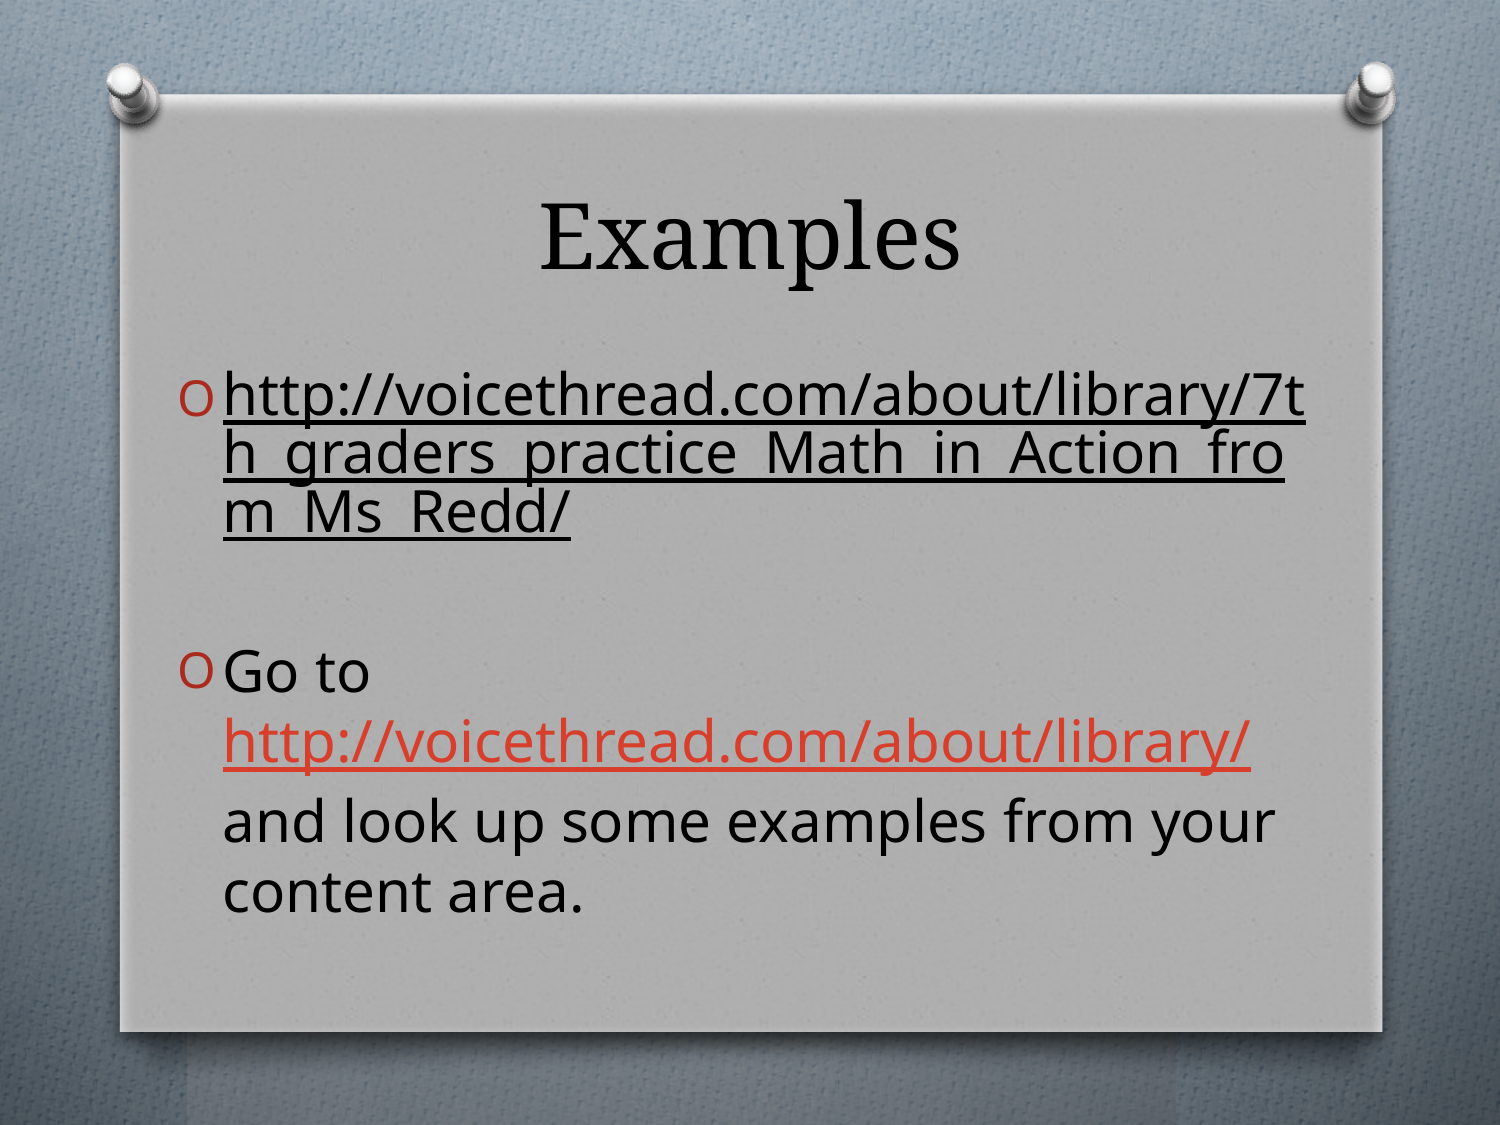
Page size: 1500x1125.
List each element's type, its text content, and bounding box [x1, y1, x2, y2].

picture [1317, 35, 1439, 156]
picture [75, 29, 198, 153]
title Examples [179, 134, 1323, 332]
list http://voicethread.com/about/library/7th_graders_practice_Math_in_Action_from_Ms_Redd/ Go to http://voicethread.com/about/library/ and look up some examples from your content area. [162, 350, 1338, 942]
